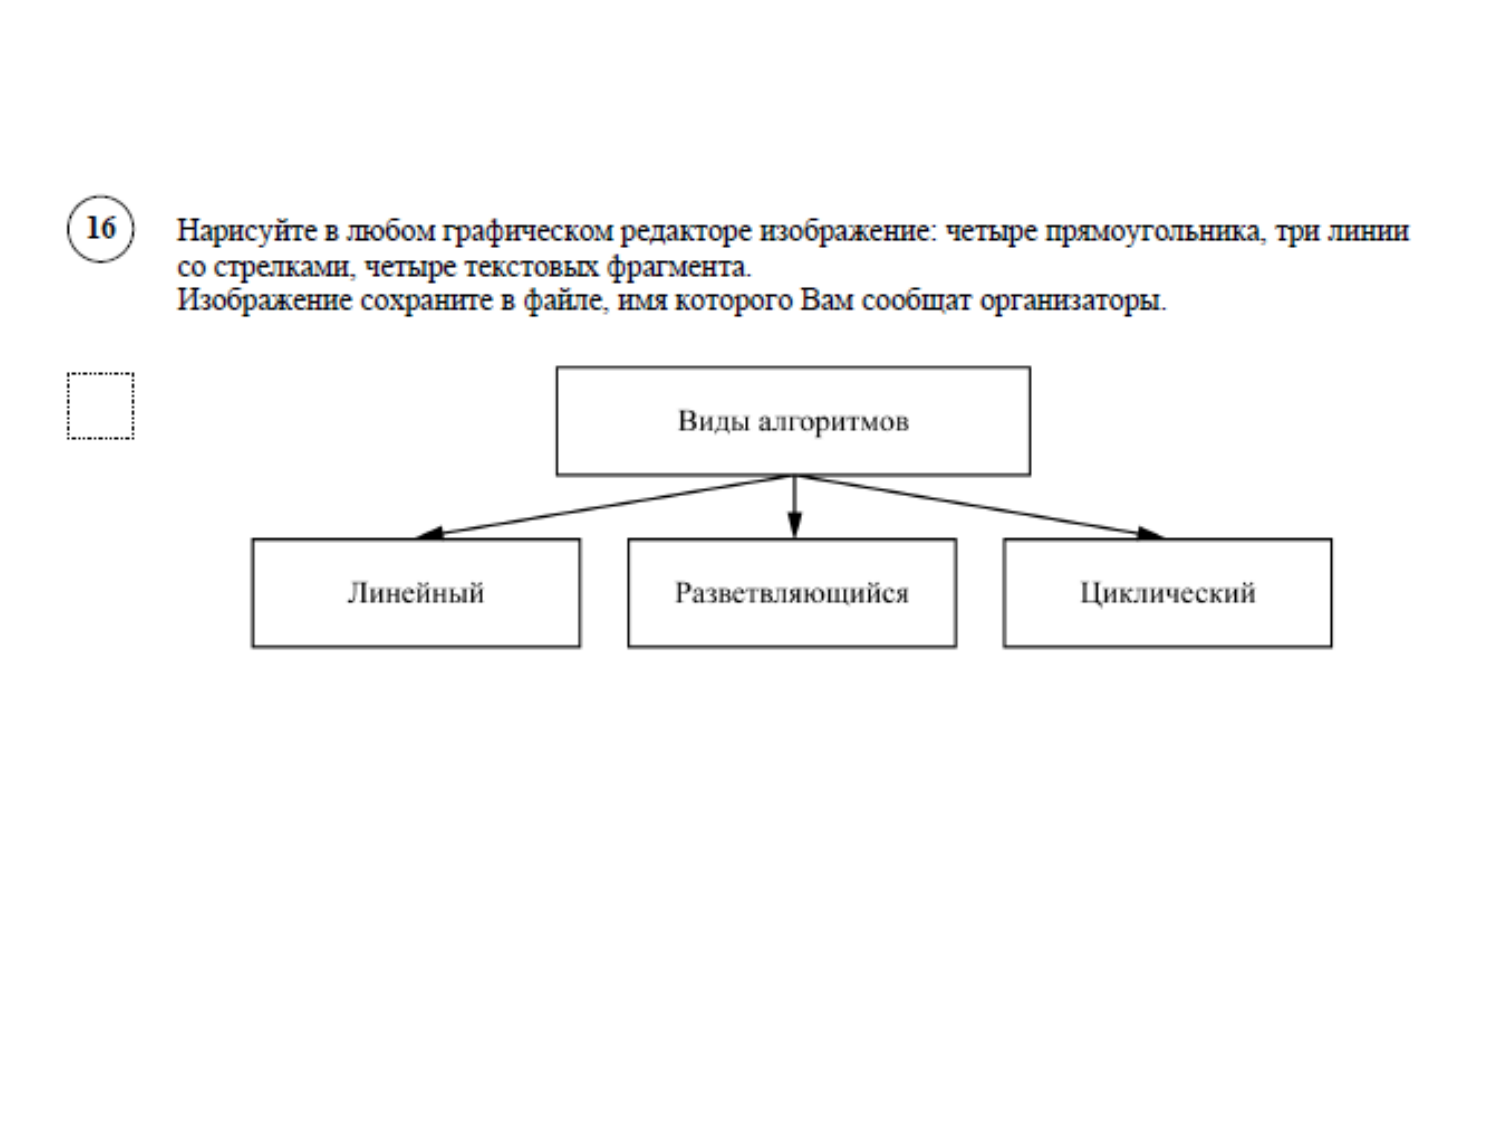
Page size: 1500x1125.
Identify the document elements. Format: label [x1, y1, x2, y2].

picture [41, 172, 1448, 678]
